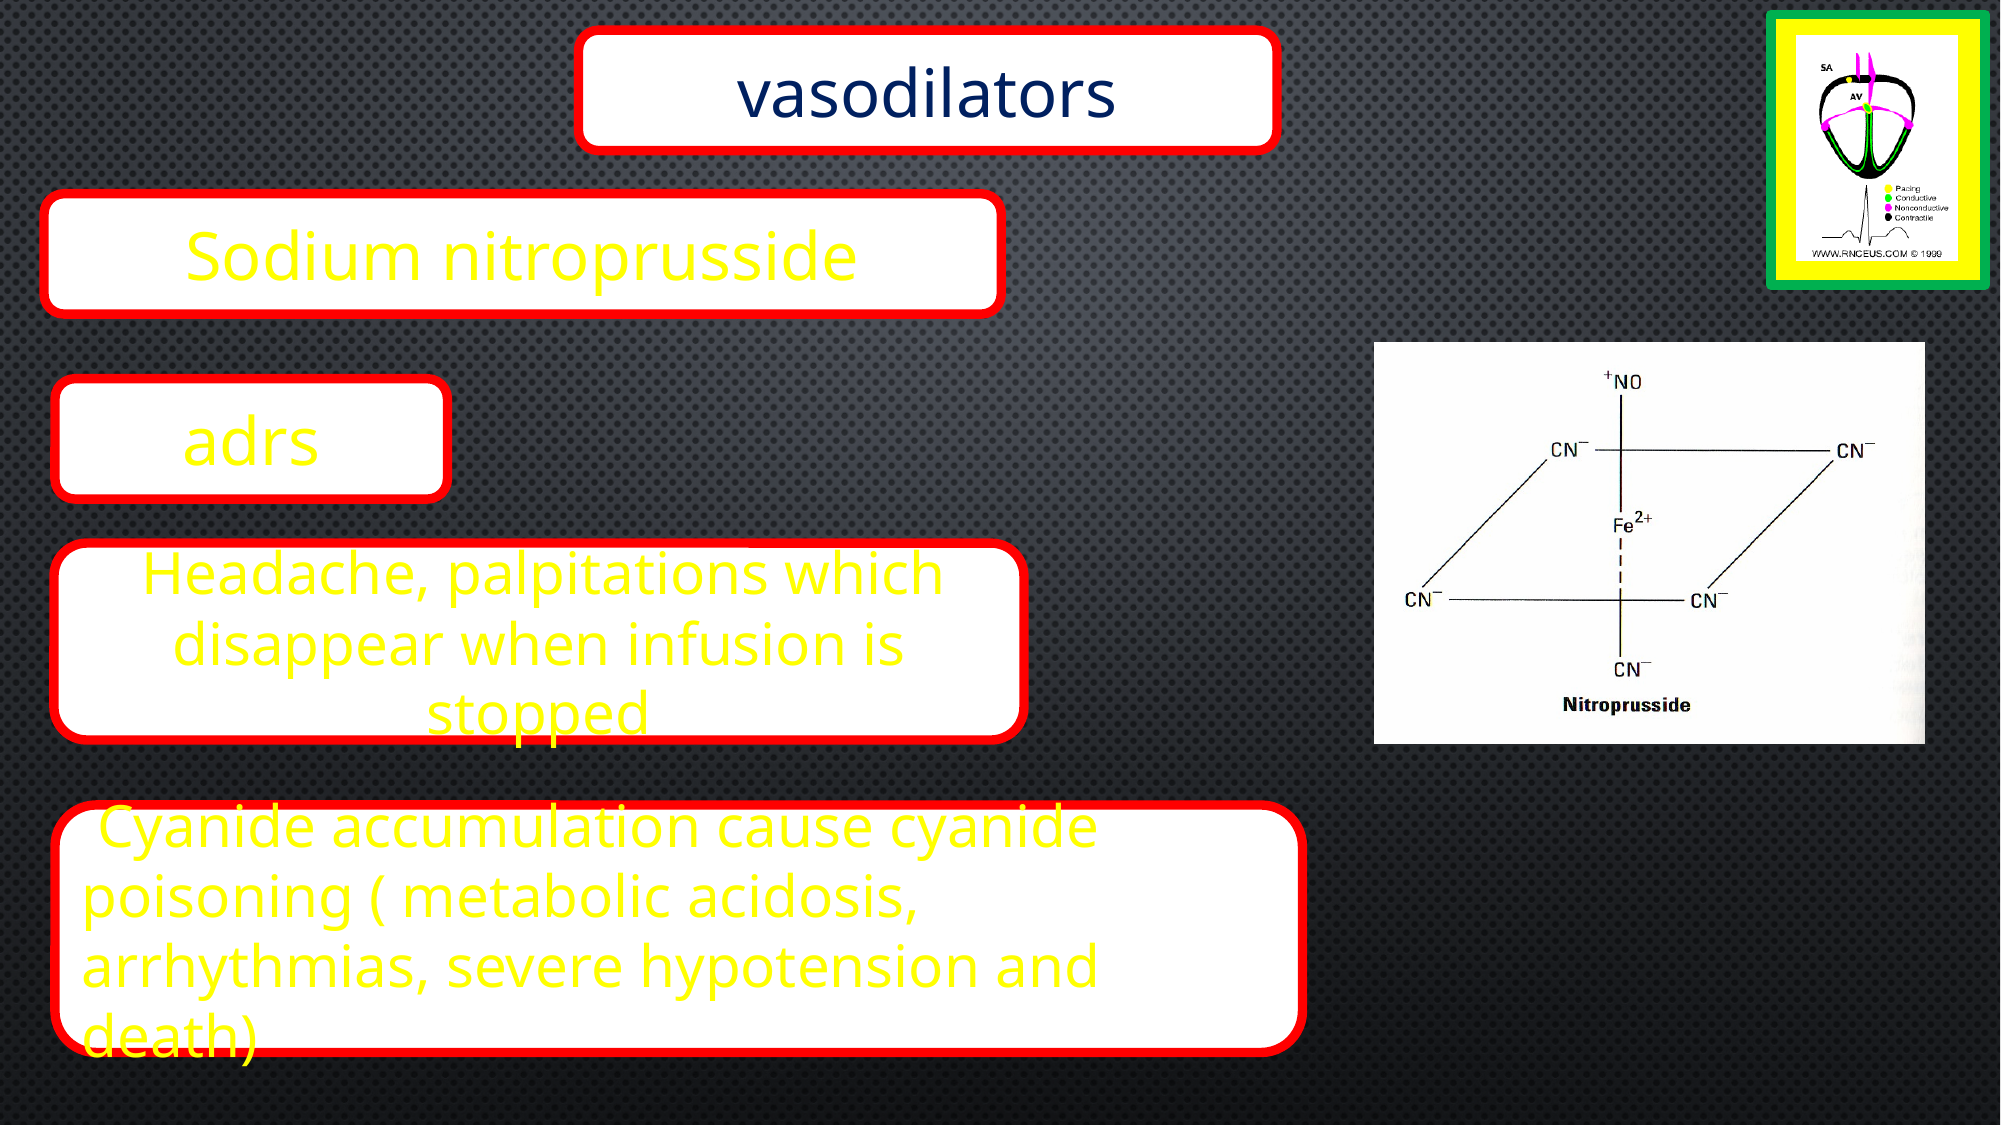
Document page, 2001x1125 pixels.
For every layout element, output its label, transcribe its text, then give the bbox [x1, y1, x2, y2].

text_box Cyanide accumulation cause cyanide poisoning ( metabolic acidosis, arrhythmias, severe hypotension and death) [53, 803, 1305, 1055]
text_box [1770, 13, 1987, 287]
text_box adrs [53, 377, 450, 501]
picture [1374, 342, 1926, 744]
text_box Headache, palpitations which disappear when infusion is stopped [52, 541, 1026, 742]
picture [1795, 35, 1959, 261]
text_box vasodilators [576, 28, 1279, 153]
text_box Sodium nitroprusside [42, 192, 1003, 316]
